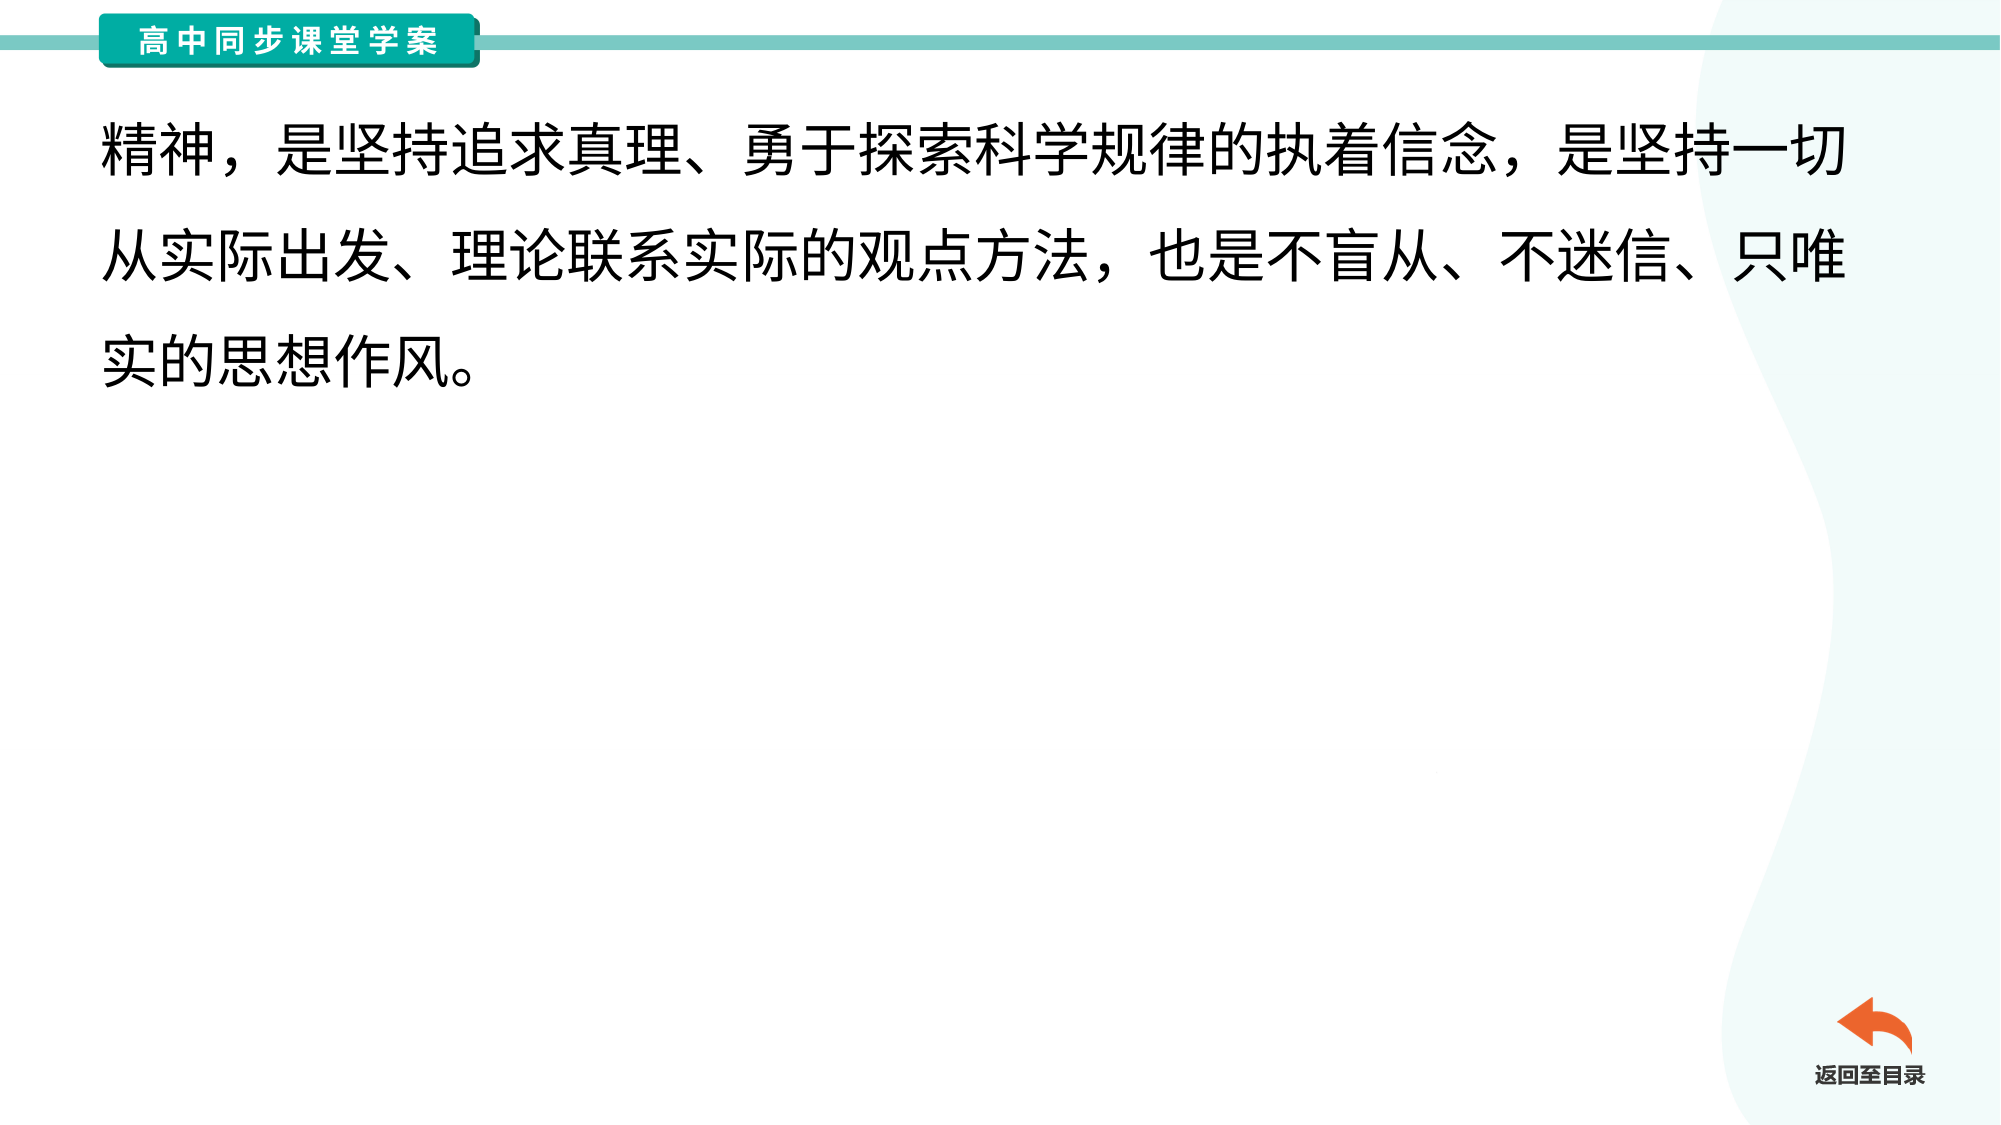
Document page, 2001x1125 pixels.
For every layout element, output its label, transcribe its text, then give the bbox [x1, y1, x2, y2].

text_box 精神，是坚持追求真理、勇于探索科学规律的执着信念，是坚持一切 从实际出发、理论联系实际的观点方法，也是不盲从、不迷信、只唯 实的思想作风。 [100, 76, 1899, 593]
picture [0, 0, 2000, 1125]
